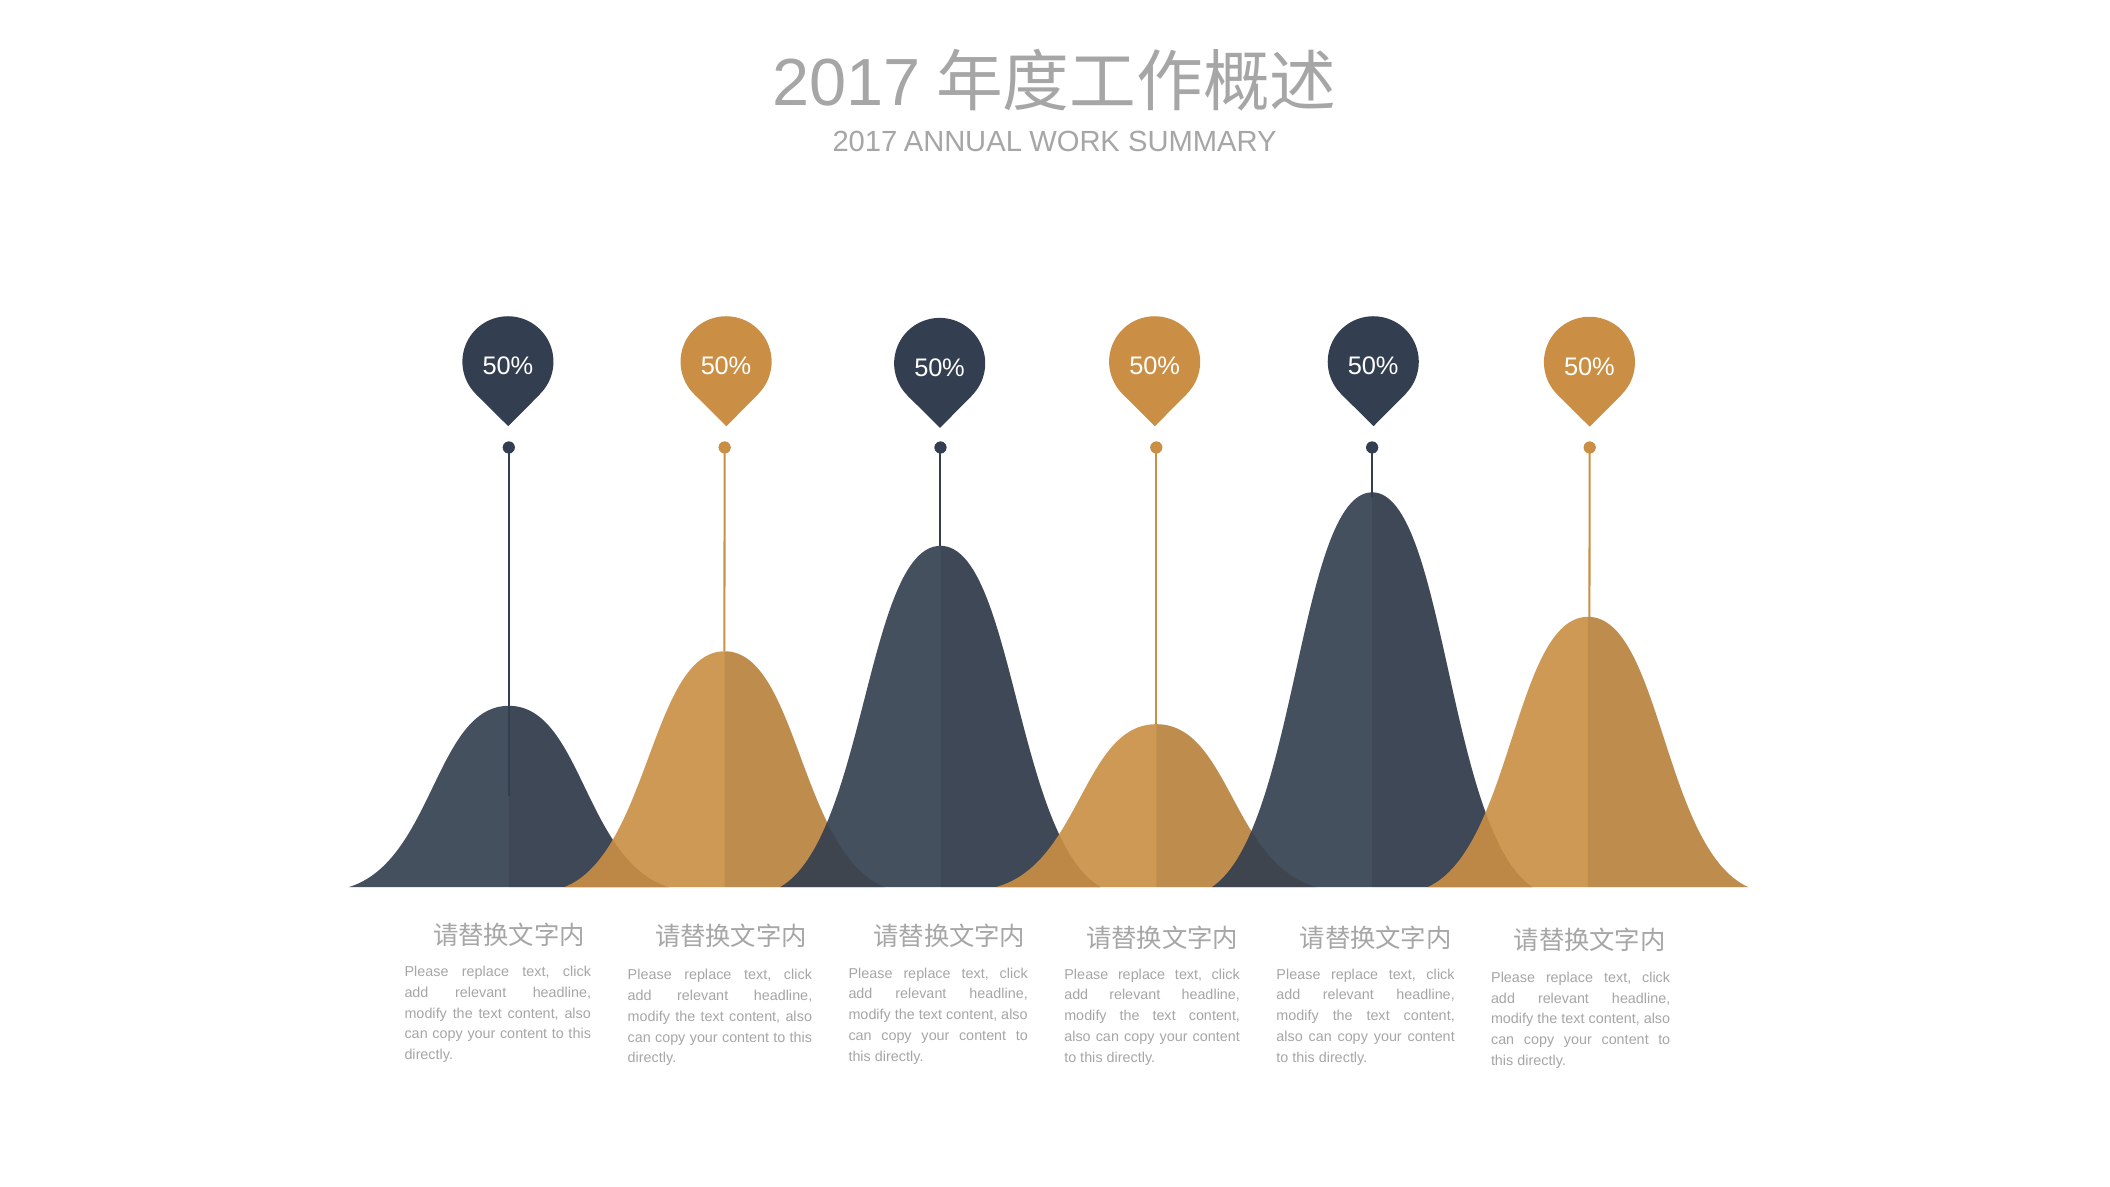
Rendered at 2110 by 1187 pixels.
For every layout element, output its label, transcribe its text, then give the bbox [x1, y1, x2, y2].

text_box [564, 651, 780, 888]
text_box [1327, 316, 1419, 427]
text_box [404, 912, 592, 1062]
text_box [1276, 916, 1456, 1065]
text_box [1491, 917, 1671, 1068]
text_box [680, 316, 772, 427]
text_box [1427, 616, 1749, 888]
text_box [894, 317, 986, 428]
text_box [996, 724, 1211, 888]
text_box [627, 914, 813, 1066]
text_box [348, 705, 564, 888]
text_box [780, 545, 1101, 888]
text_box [1064, 916, 1241, 1065]
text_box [462, 316, 554, 427]
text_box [848, 914, 1029, 1064]
text_box 2017年度工作概述 [730, 38, 1379, 119]
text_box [1211, 492, 1533, 888]
text_box 2017 ANNUAL WORK SUMMARY [824, 122, 1285, 158]
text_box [1543, 316, 1635, 427]
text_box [1109, 316, 1201, 427]
